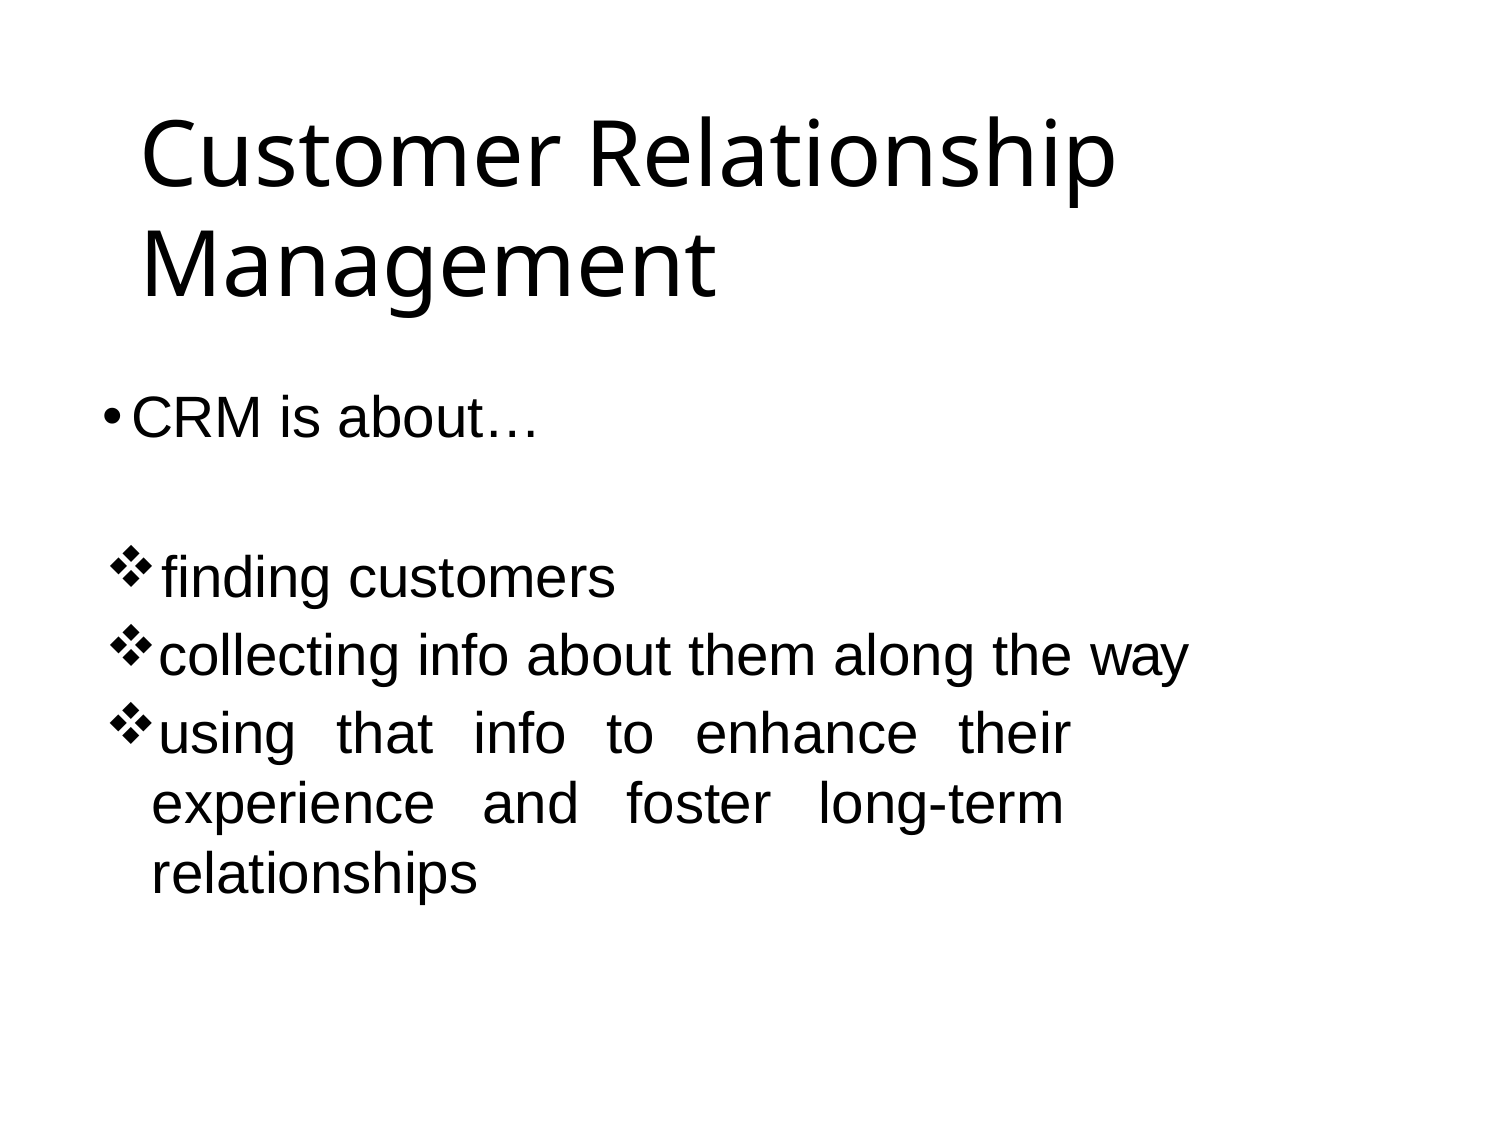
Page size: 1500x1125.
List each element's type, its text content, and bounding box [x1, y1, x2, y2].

text_box Customer Relationship Management [125, 87, 1288, 323]
list CRM is about… finding customers collecting info about them along the way using that info to enhance their experience and foster long-term relationships [87, 379, 1399, 1125]
